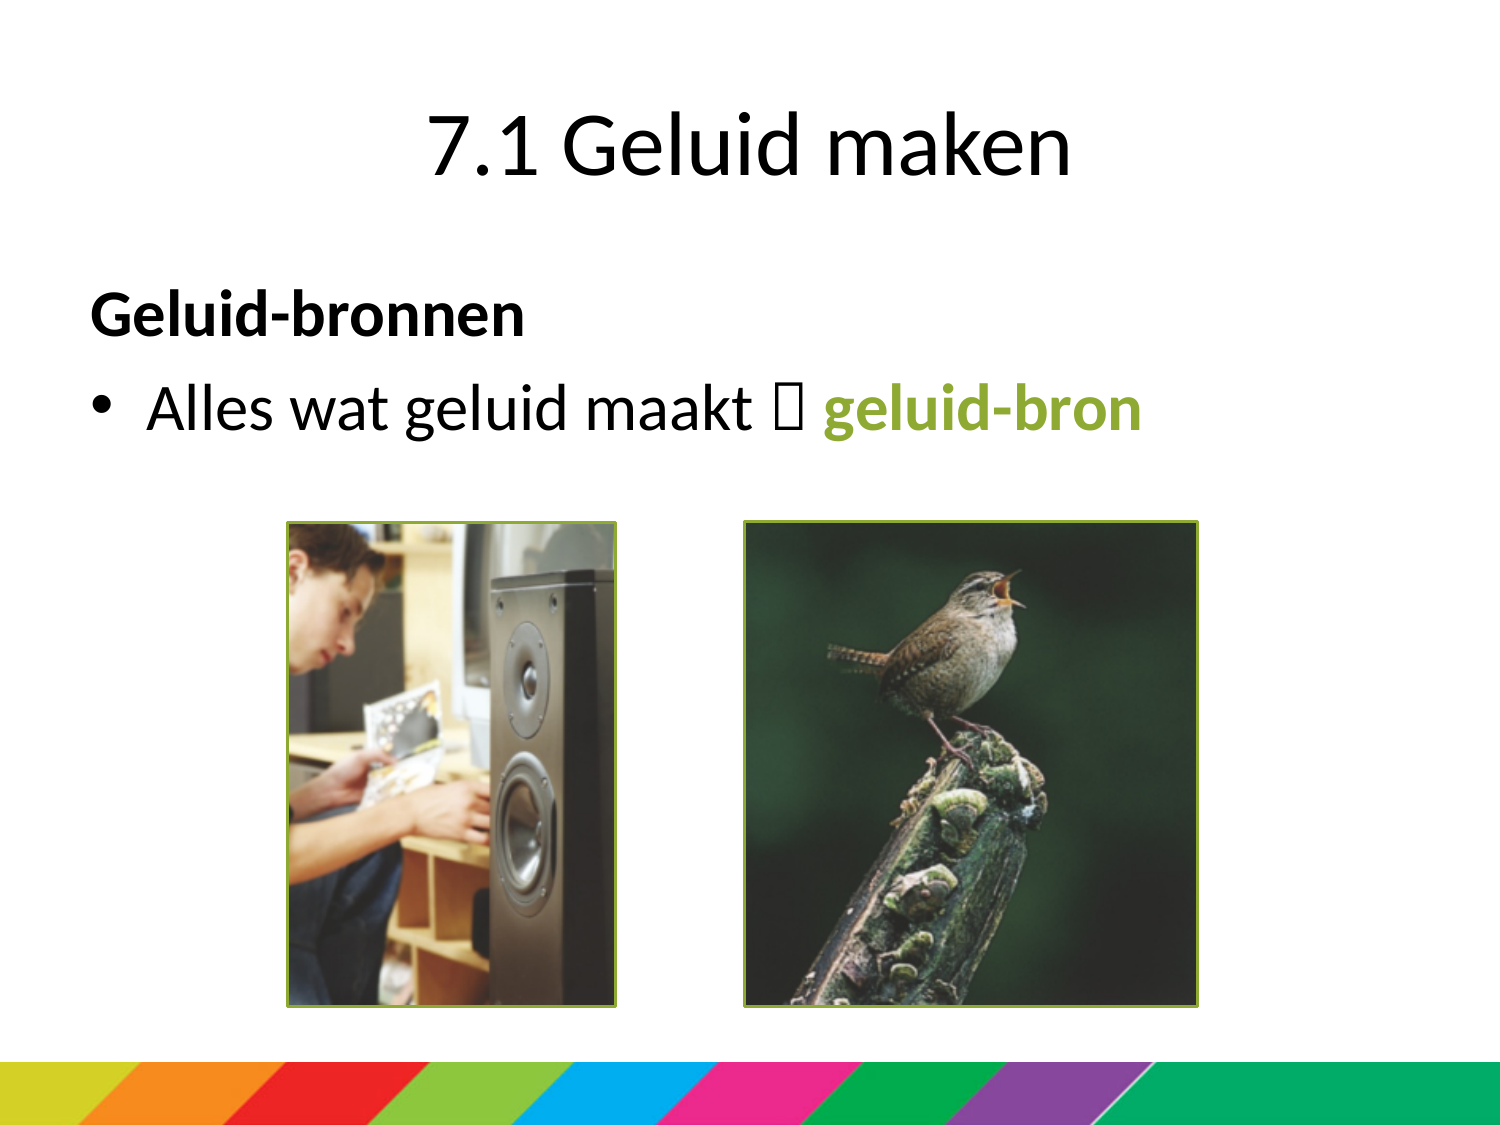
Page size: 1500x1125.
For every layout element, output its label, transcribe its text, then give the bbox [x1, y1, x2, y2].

picture [745, 523, 1196, 1006]
list Geluid-bronnen Alles wat geluid maakt  geluid-bron [75, 262, 1425, 1005]
picture [0, 1062, 574, 1125]
picture [289, 523, 615, 1006]
picture [656, 1062, 1500, 1125]
title 7.1 Geluid maken [75, 45, 1425, 233]
